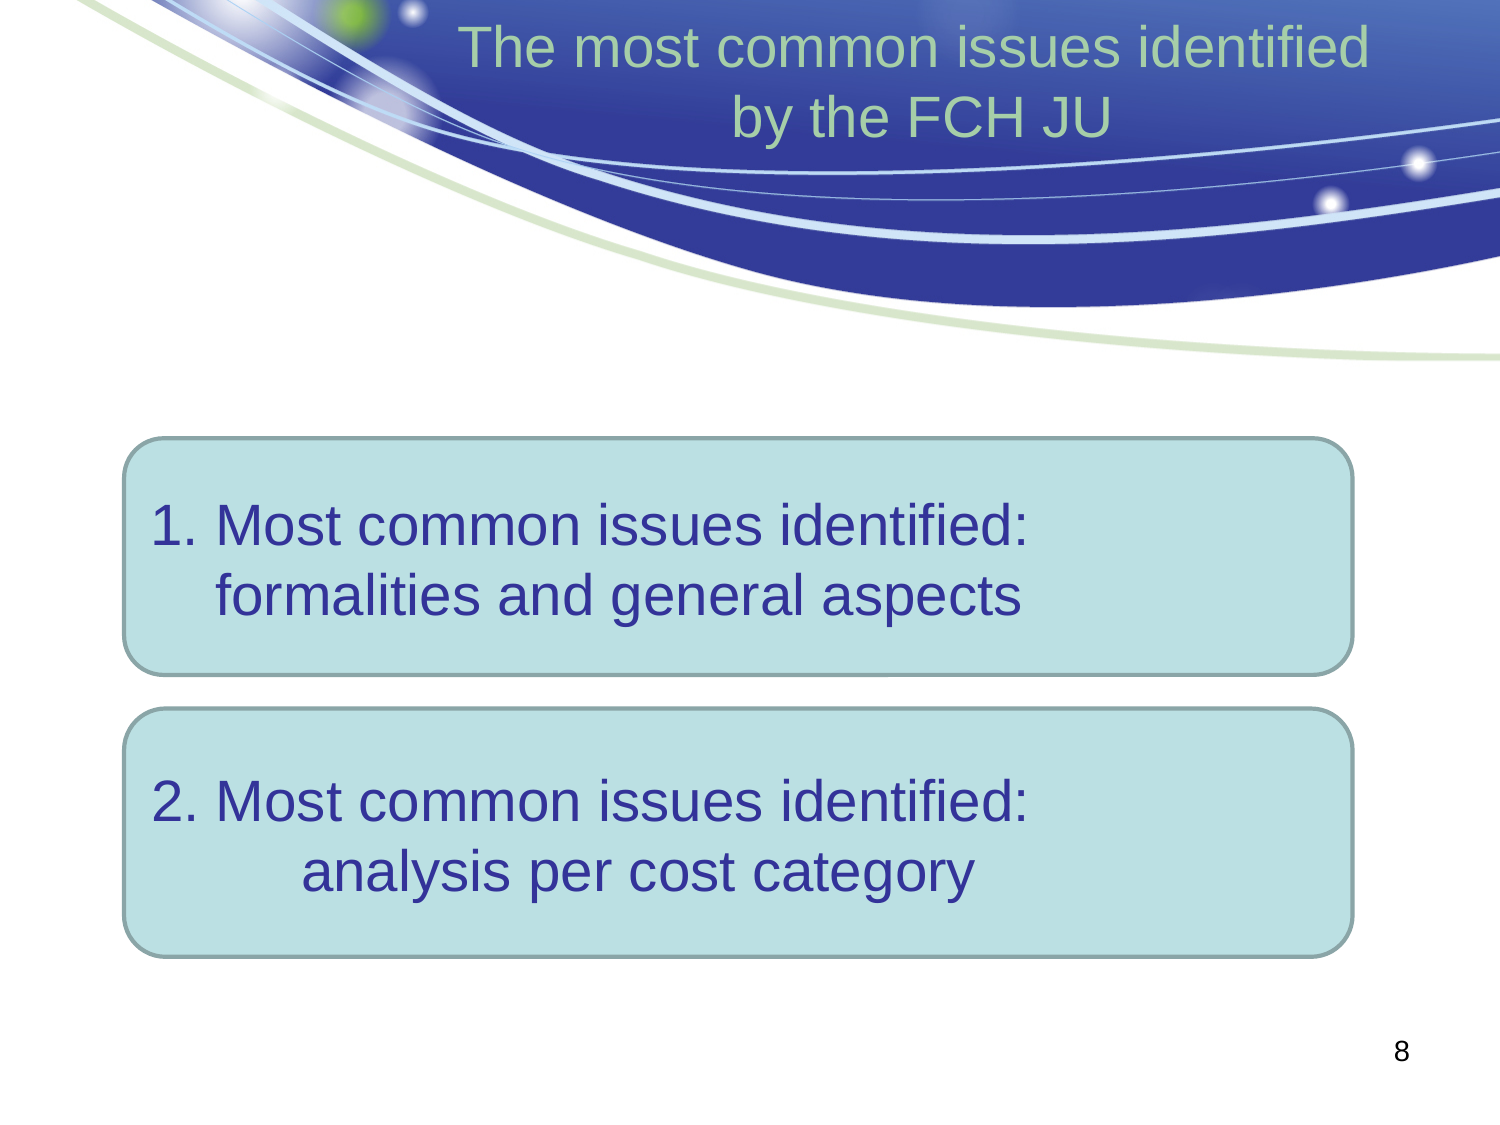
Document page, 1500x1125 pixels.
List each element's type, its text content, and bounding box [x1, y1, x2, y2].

picture [0, 0, 1500, 1125]
text_box The most common issues identified by the FCH JU [281, 0, 1500, 220]
text_box 2. Most common issues identified: analysis per cost category [121, 706, 1355, 959]
text_box 1. Most common issues identified: formalities and general aspects [121, 436, 1355, 678]
title [23, 396, 1500, 1125]
